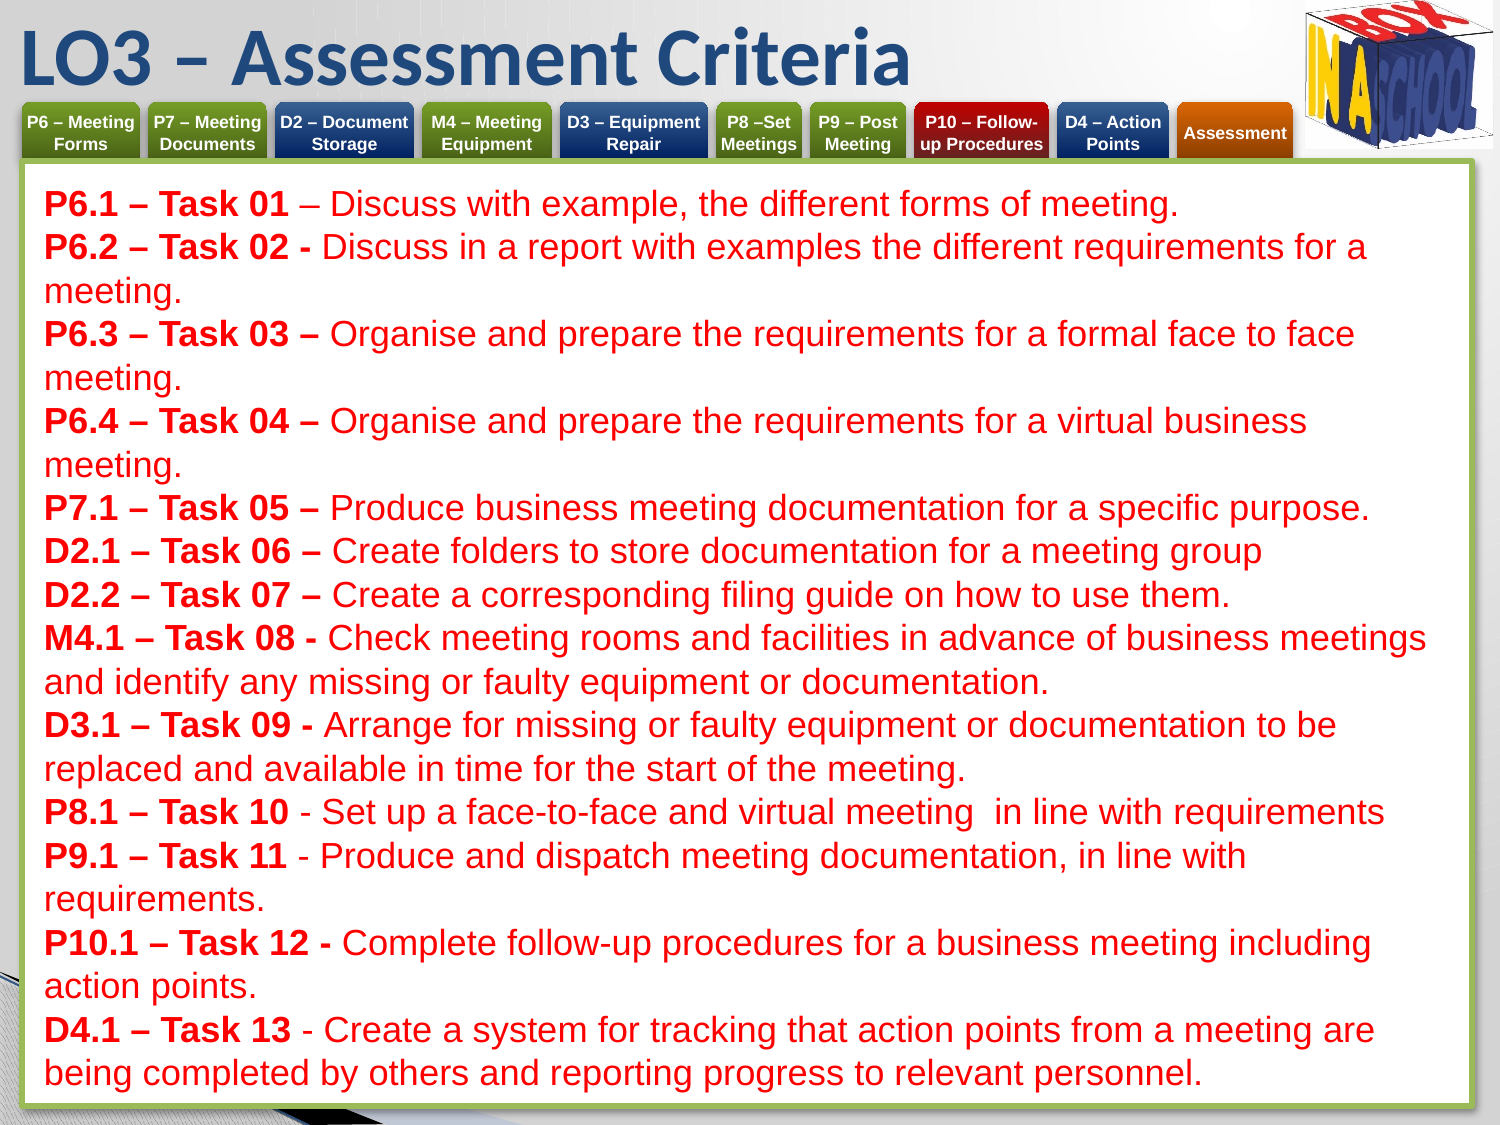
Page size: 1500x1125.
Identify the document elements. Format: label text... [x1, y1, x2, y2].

text_box P6.1 – Task 01 – Discuss with example, the different forms of meeting. P6.2 – Task 02 - Discuss in a report with examples the different requirements for a meeting. P6.3 – Task 03 – Organise and prepare the requirements for a formal face to face meeting. P6.4 – Task 04 – Organise and prepare the requirements for a virtual business meeting. P7.1 – Task 05 – Produce business meeting documentation for a specific purpose. D2.1 – Task 06 – Create folders to store documentation for a meeting group D2.2 – Task 07 – Create a corresponding filing guide on how to use them. M4.1 – Task 08 - Check meeting rooms and facilities in advance of business meetings and identify any missing or faulty equipment or documentation. D3.1 – Task 09 - Arrange for missing or faulty equipment or documentation to be replaced and available in time for the start of the meeting. P8.1 – Task 10 - Set up a face-to-face and virtual meeting in line with requirements P9.1 – Task 11 - Produce and dispatch meeting documentation, in line with requirements. P10.1 – Task 12 - Complete follow-up procedures for a business meeting including action points. D4.1 – Task 13 - Create a system for tracking that action points from a meeting are being completed by others and reporting progress to relevant personnel. [29, 172, 1461, 1101]
picture [1305, 0, 1494, 149]
picture [281, 1114, 303, 1125]
title LO3 – Assessment Criteria [5, 7, 1317, 98]
